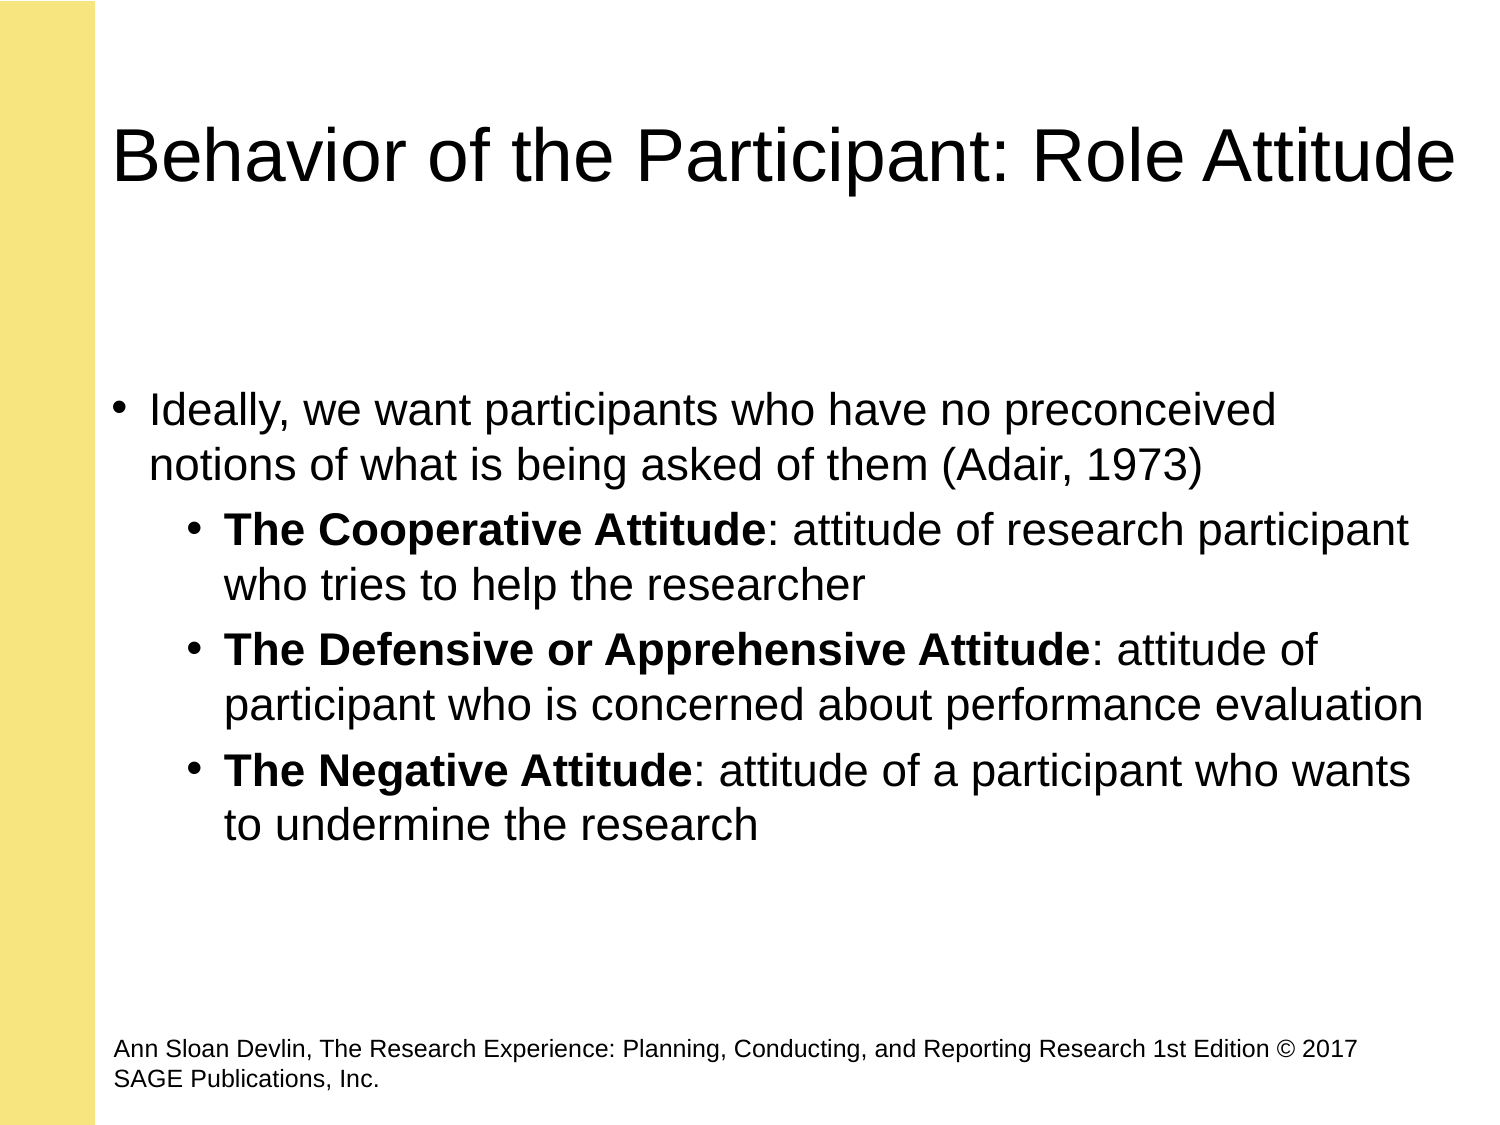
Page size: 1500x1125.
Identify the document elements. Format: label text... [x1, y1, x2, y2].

picture [0, 1, 96, 1125]
list Ideally, we want participants who have no preconceived notions of what is being asked of them (Adair, 1973) The Cooperative Attitude: attitude of research participant who tries to help the researcher The Defensive or Apprehensive Attitude: attitude of participant who is concerned about performance evaluation The Negative Attitude: attitude of a participant who wants to undermine the research [96, 371, 1443, 878]
title Behavior of the Participant: Role Attitude [96, 98, 1475, 216]
